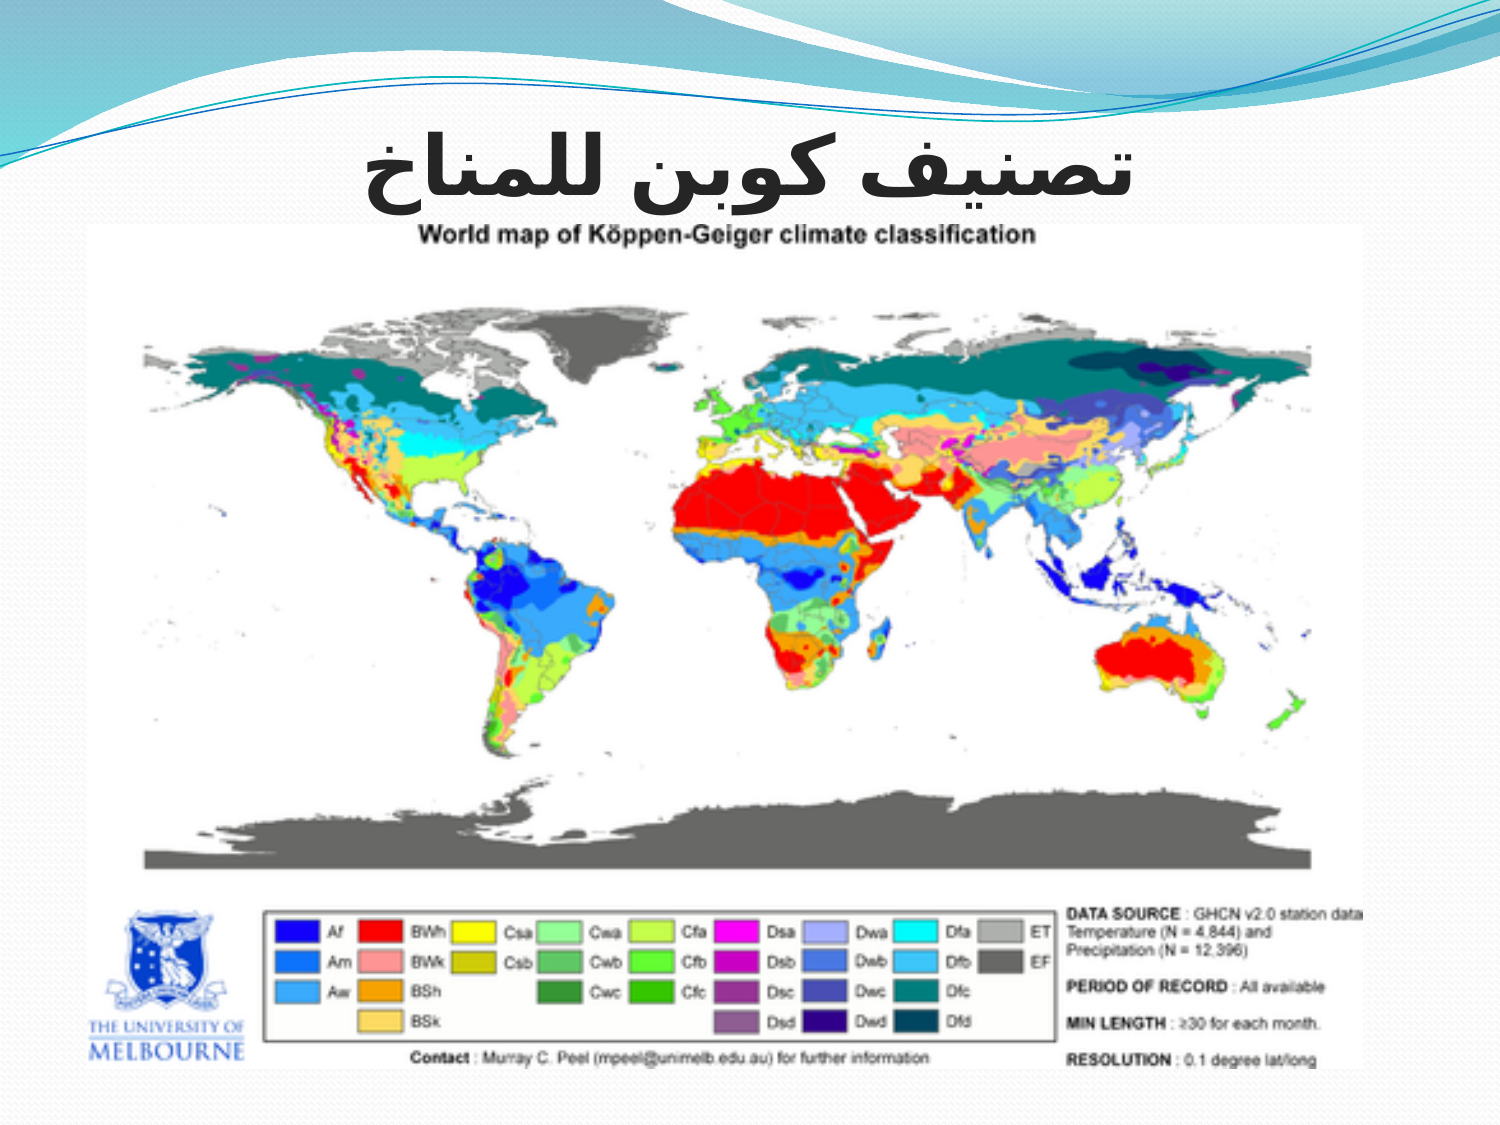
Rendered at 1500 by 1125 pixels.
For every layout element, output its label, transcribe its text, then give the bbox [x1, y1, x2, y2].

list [87, 224, 1363, 1070]
title تصنيف كوبن للمناخ [75, 115, 1425, 213]
